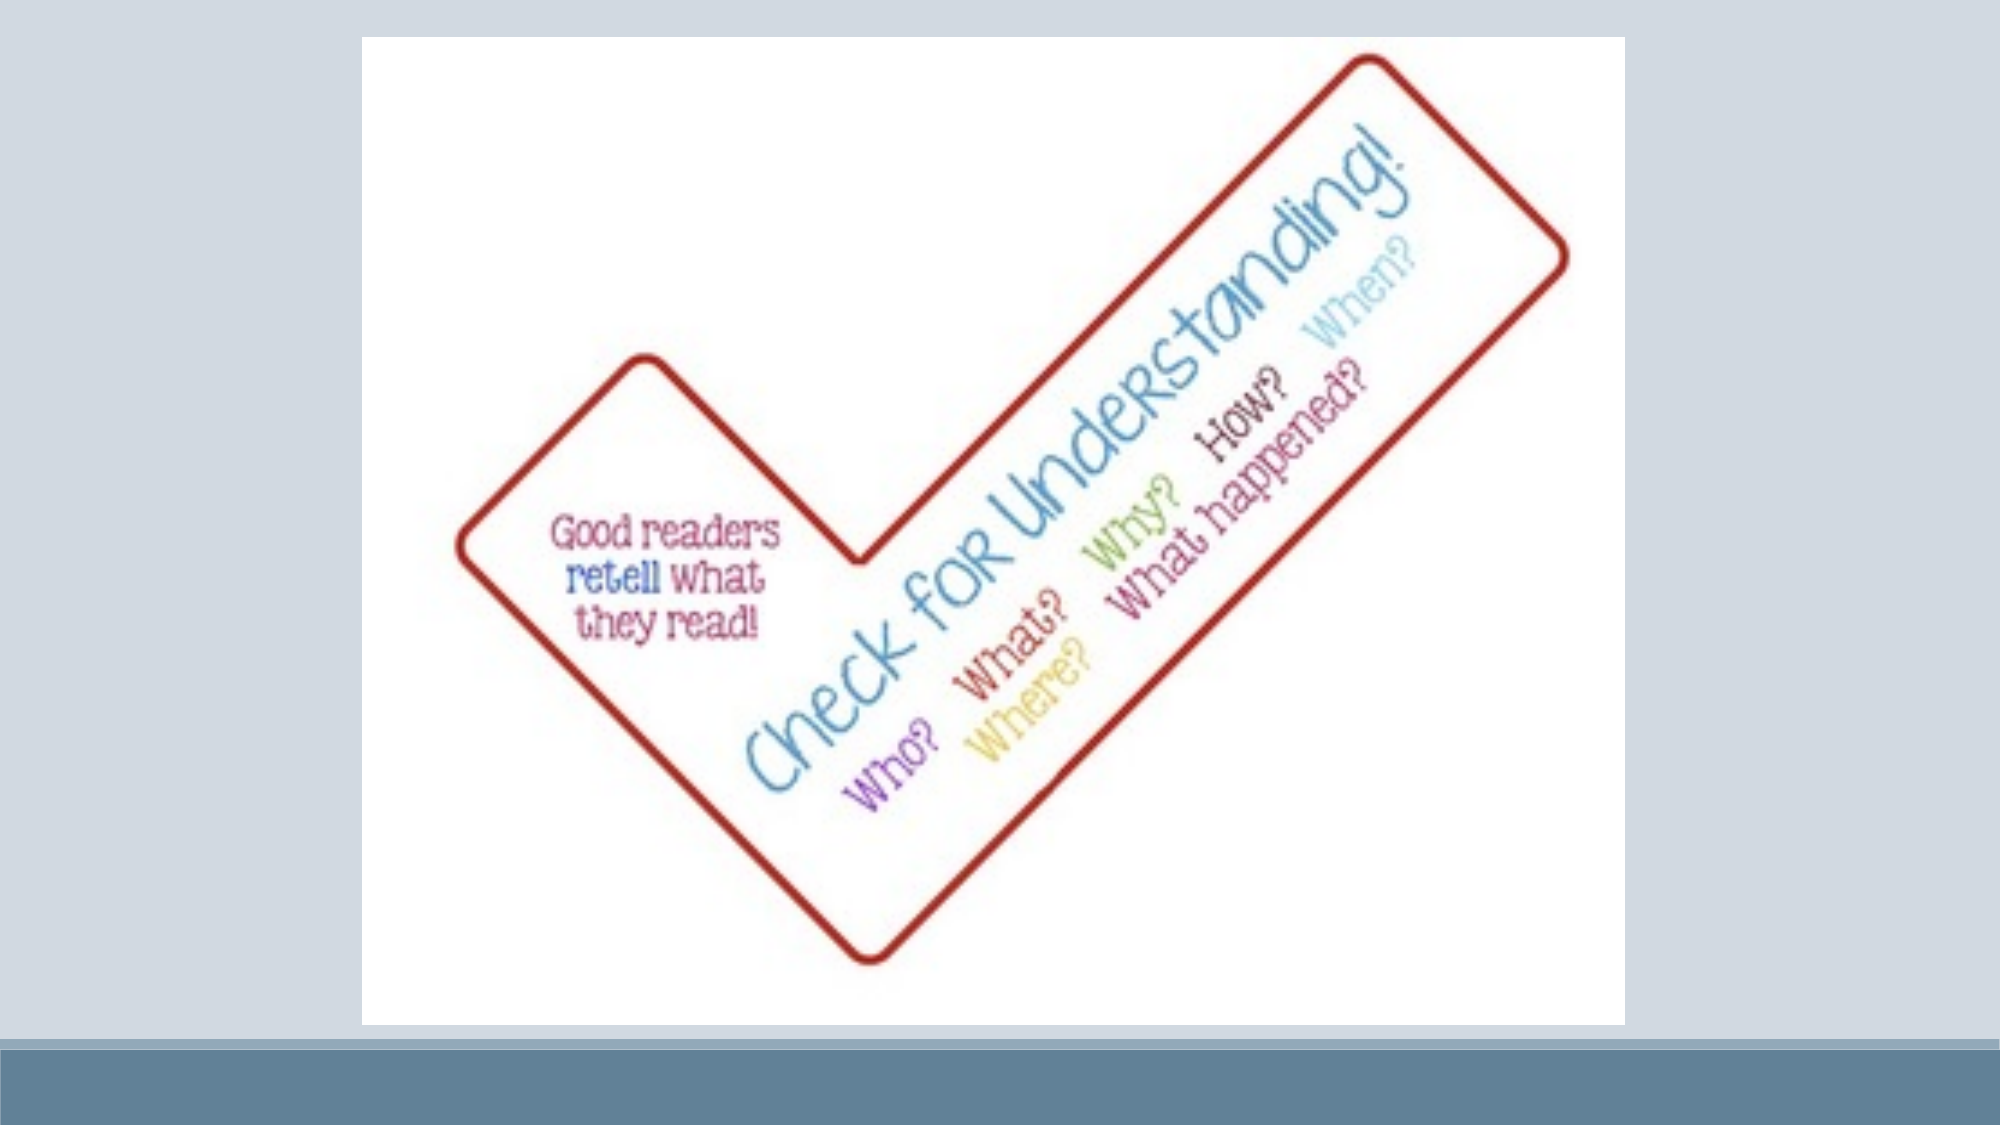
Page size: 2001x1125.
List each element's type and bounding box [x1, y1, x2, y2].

picture [361, 36, 1626, 1026]
